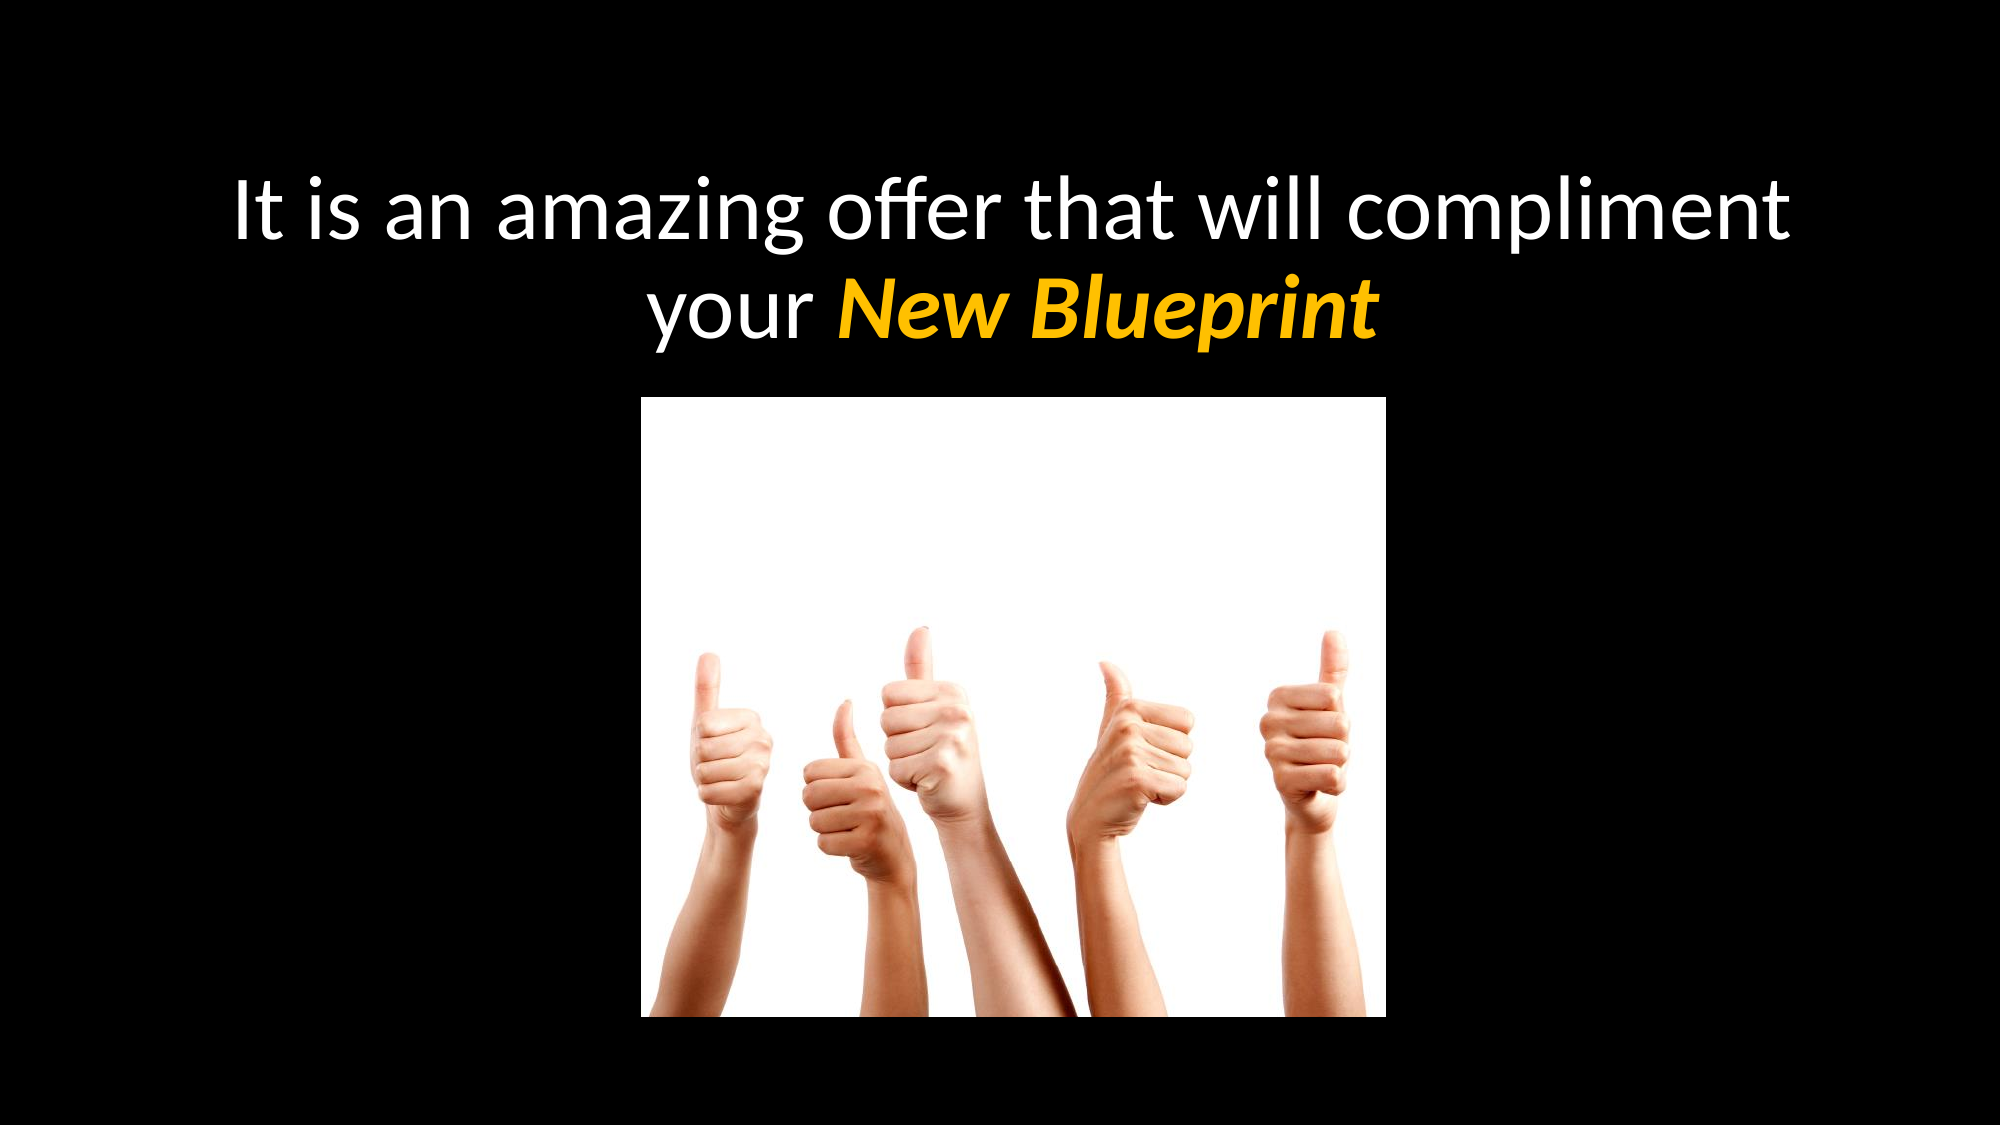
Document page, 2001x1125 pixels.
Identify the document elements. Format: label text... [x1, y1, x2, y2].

picture [641, 397, 1386, 1017]
list It is an amazing offer that will compliment your New Blueprint [150, 152, 1876, 708]
